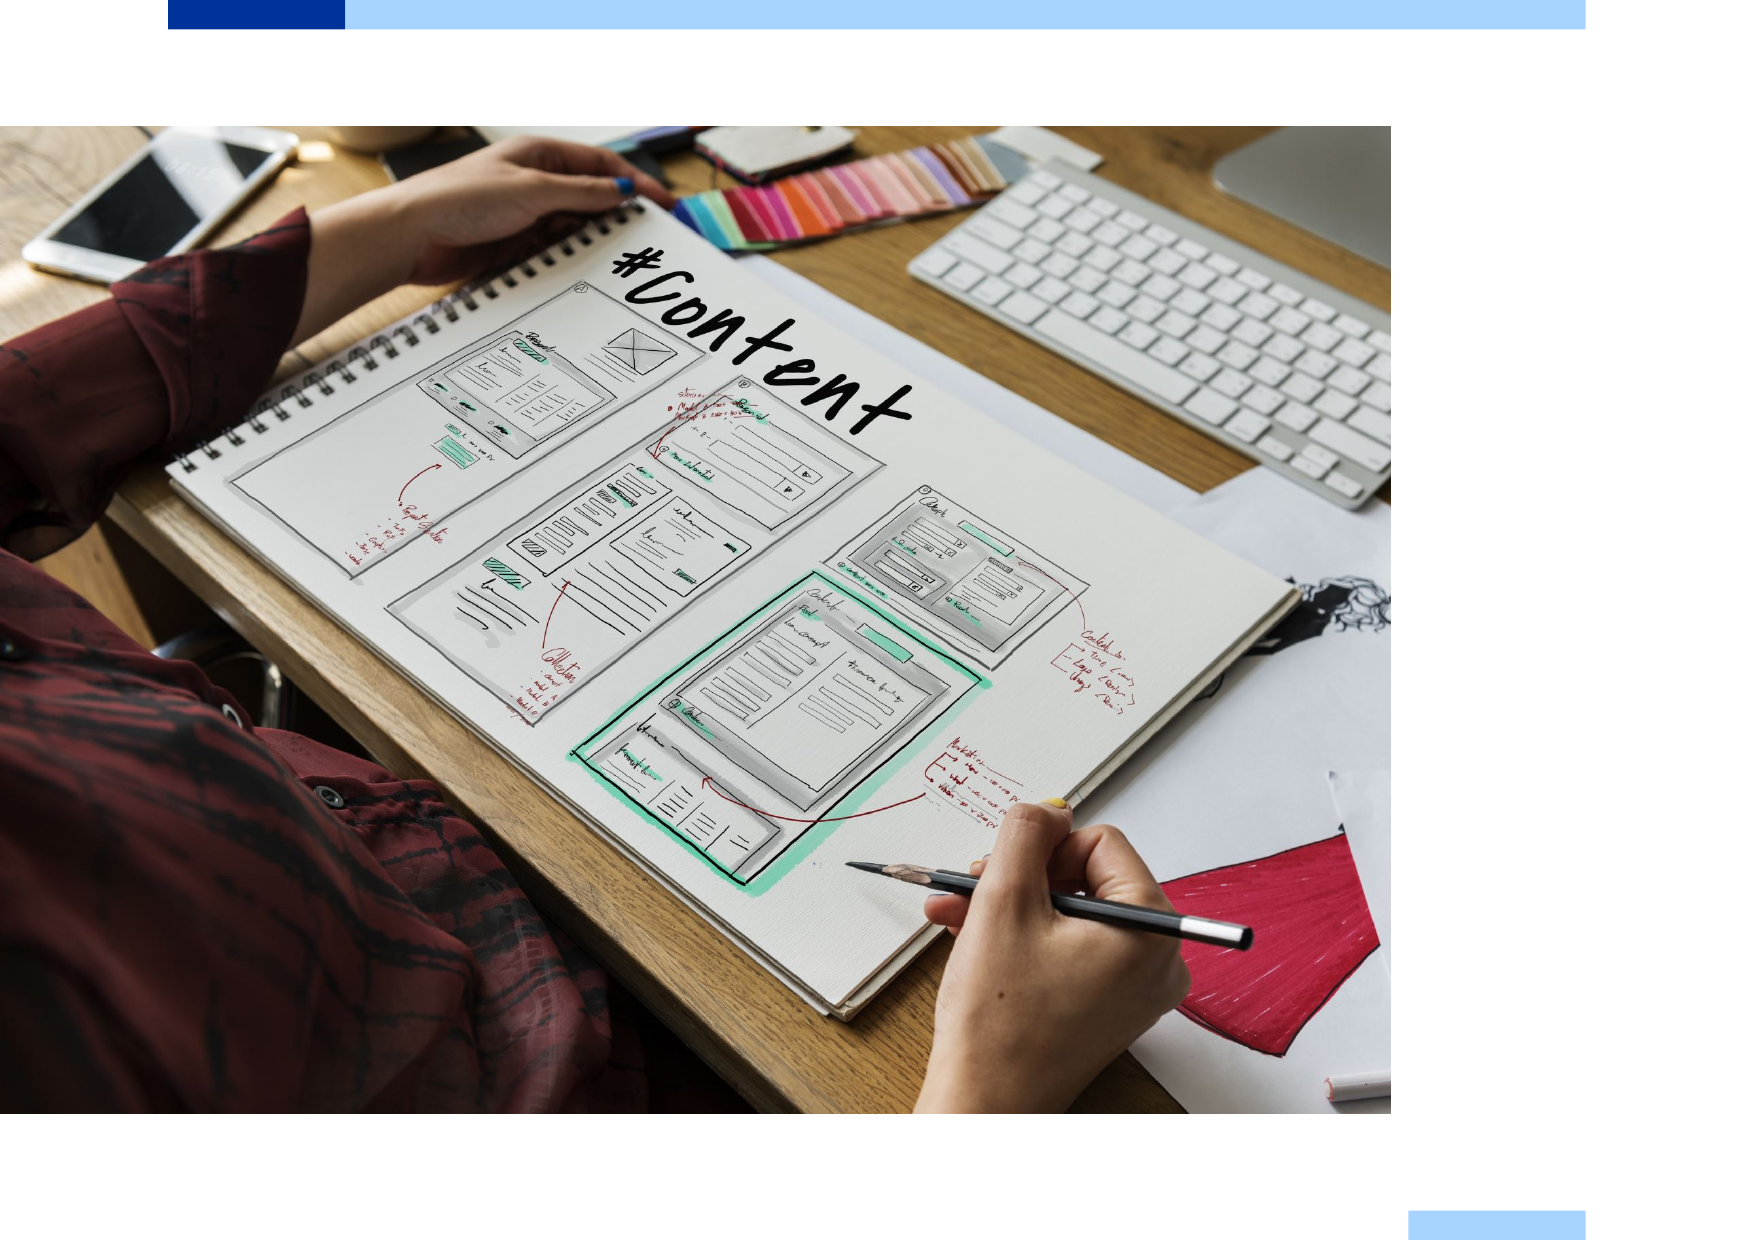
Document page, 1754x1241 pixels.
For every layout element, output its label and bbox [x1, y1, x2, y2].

picture [0, 126, 1392, 1114]
